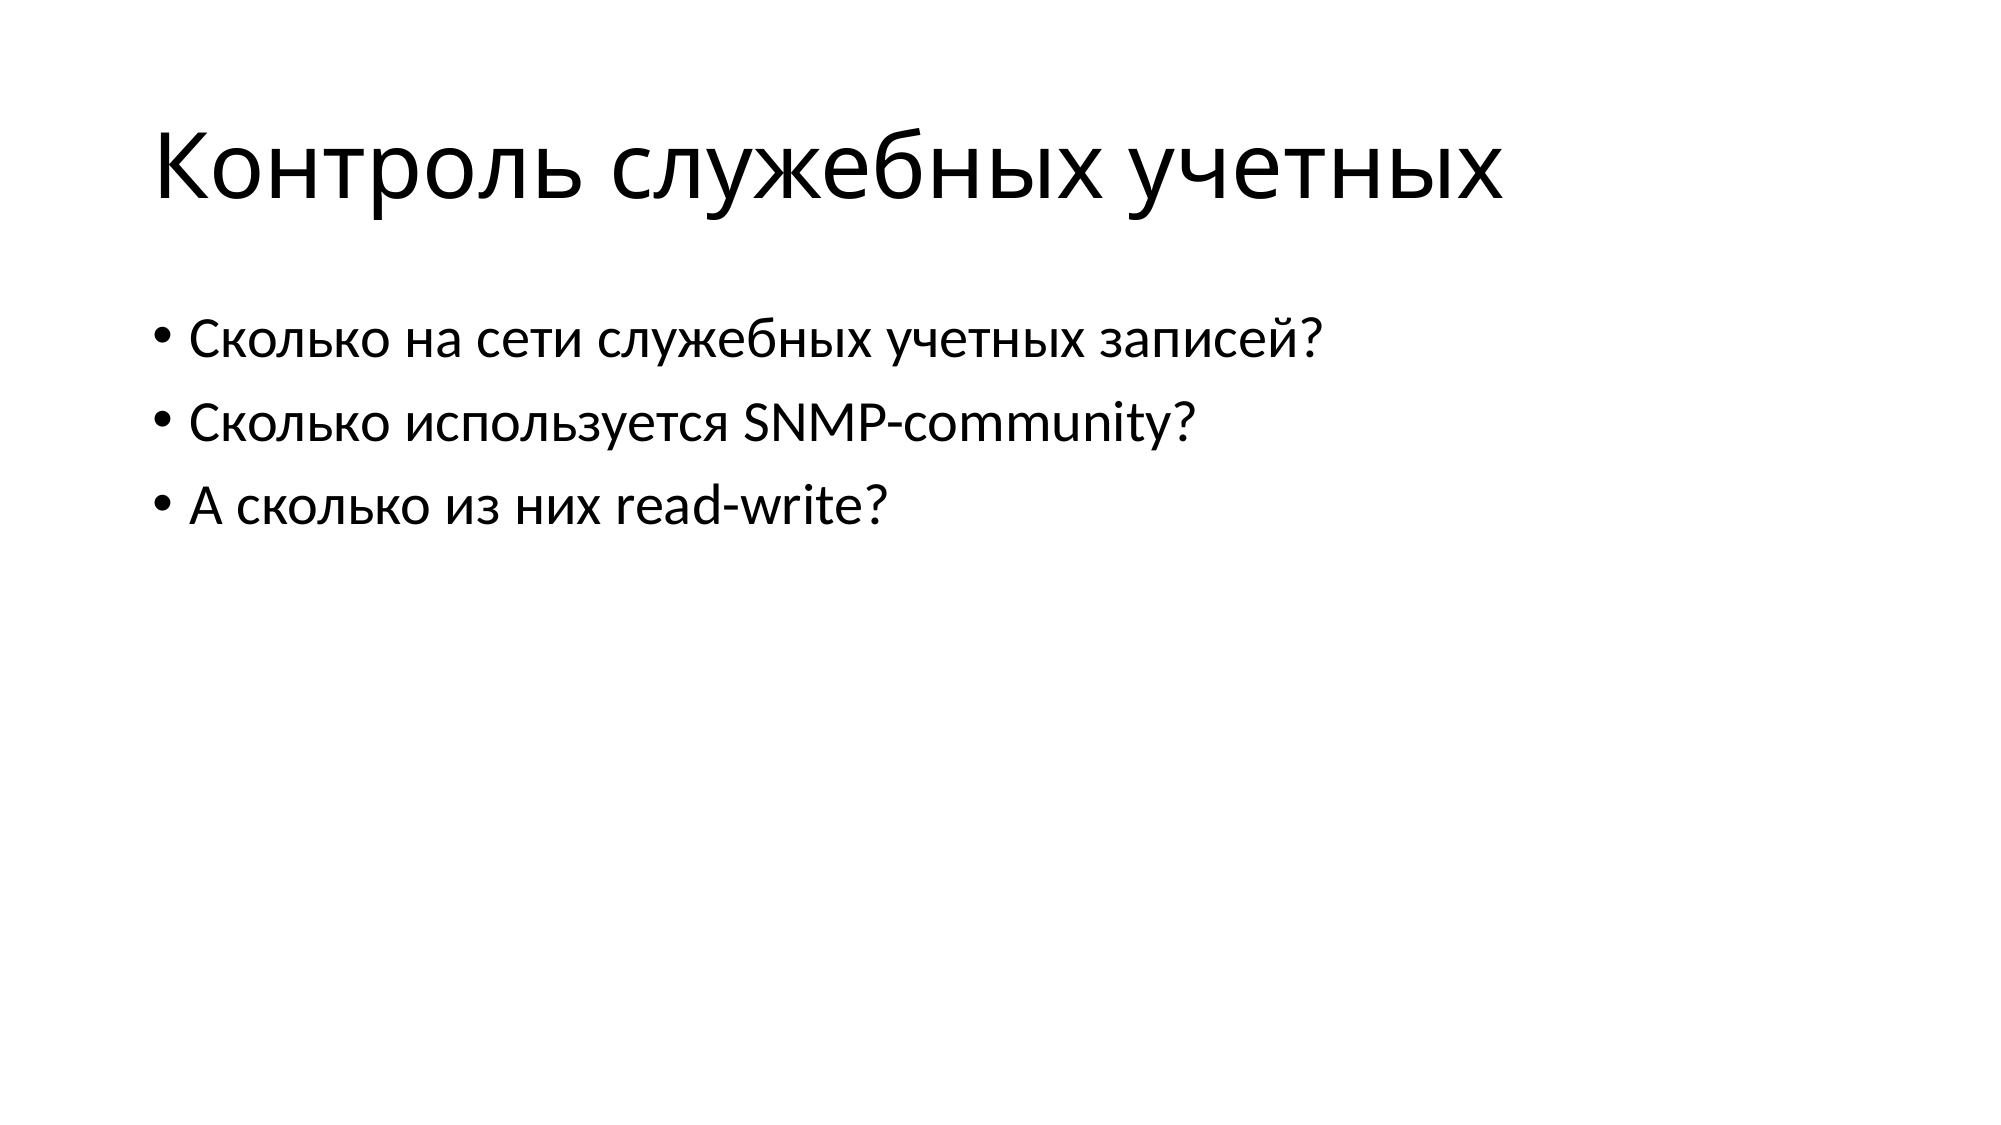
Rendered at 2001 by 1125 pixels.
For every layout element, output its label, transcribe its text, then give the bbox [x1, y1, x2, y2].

list Сколько на сети служебных учетных записей? Сколько используется SNMP-community? А сколько из них read-write? [137, 299, 1863, 1014]
title Контроль служебных учетных [137, 59, 1863, 278]
